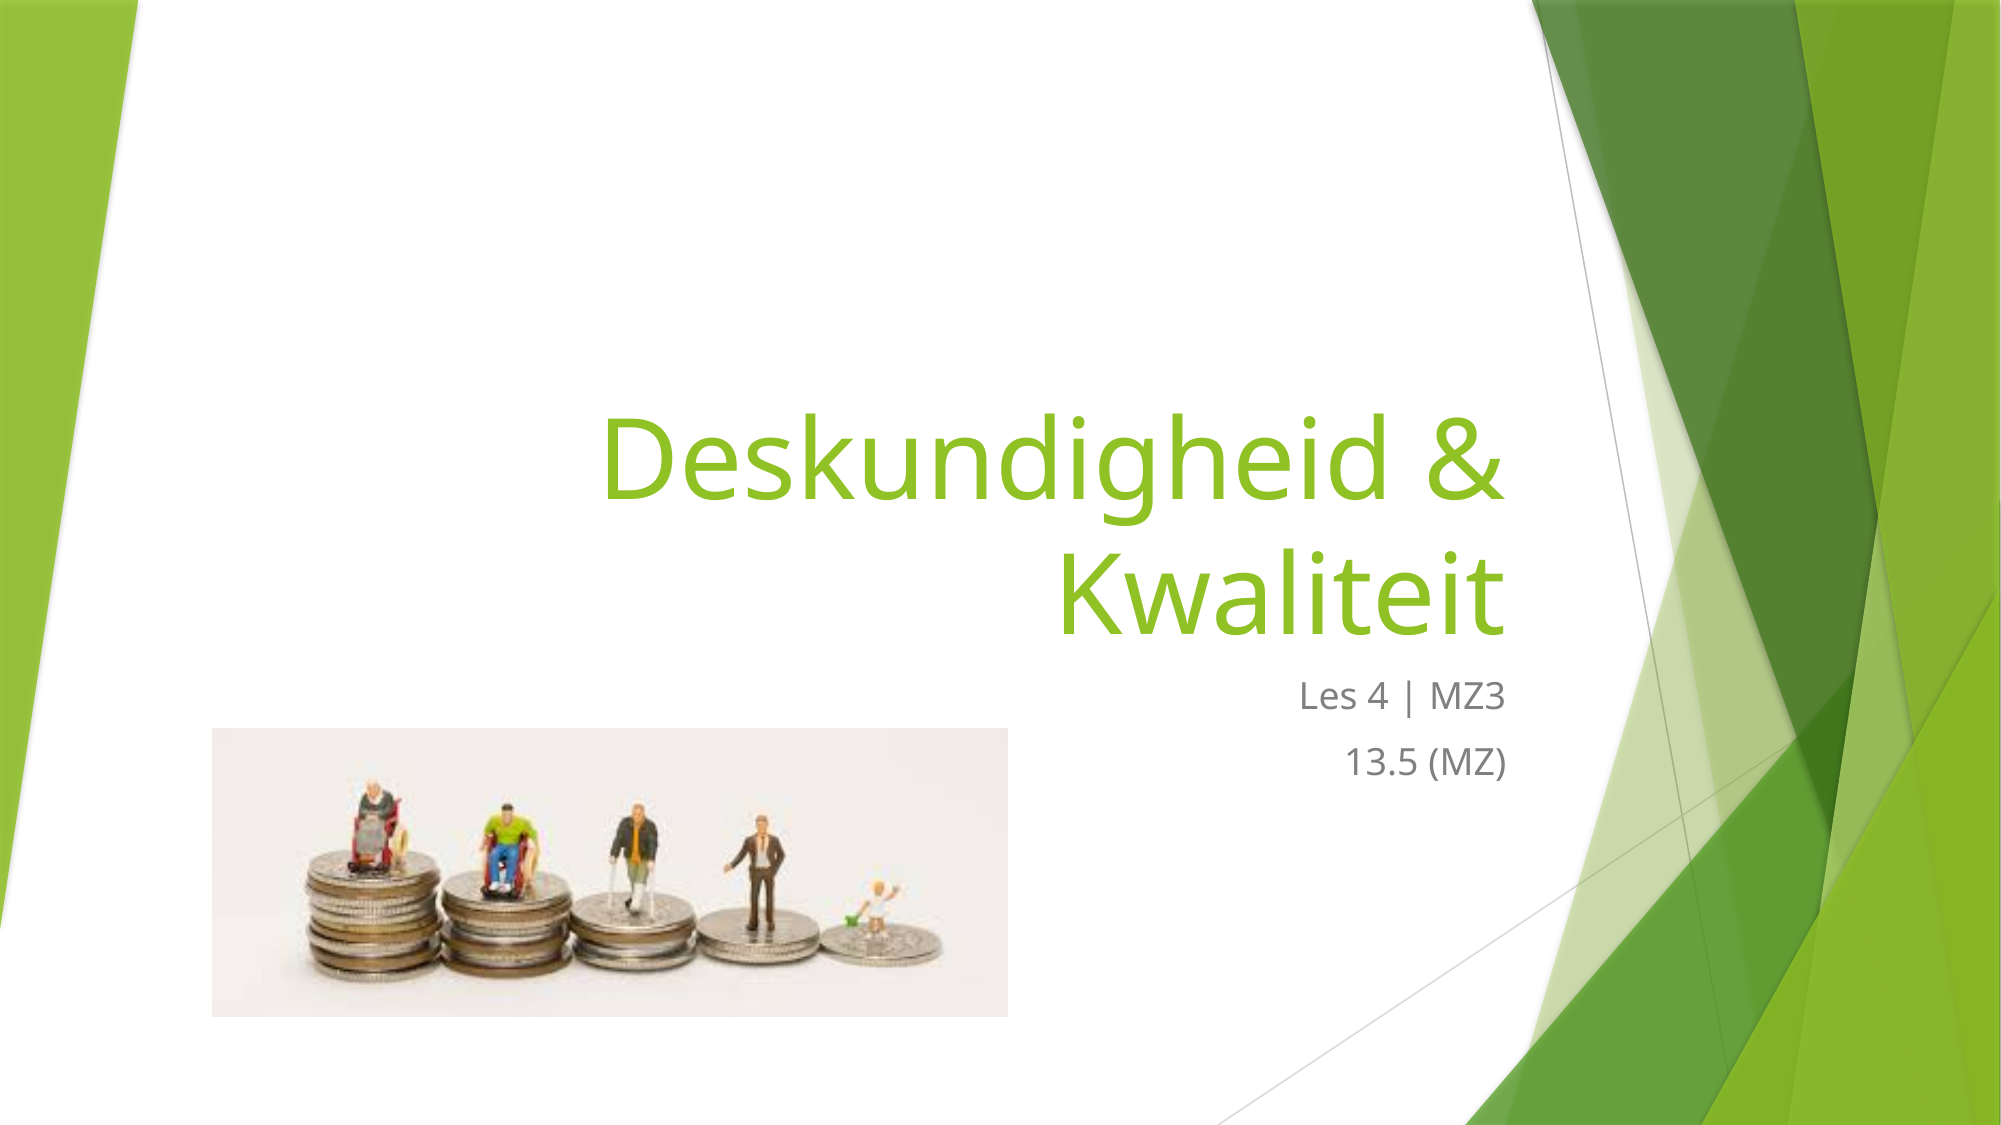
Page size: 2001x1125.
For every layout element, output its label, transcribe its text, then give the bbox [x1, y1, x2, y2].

subtitle Les 4 | MZ3 13.5 (MZ) [247, 664, 1522, 845]
title Deskundigheid & Kwaliteit [247, 394, 1522, 664]
picture [211, 728, 1008, 1017]
